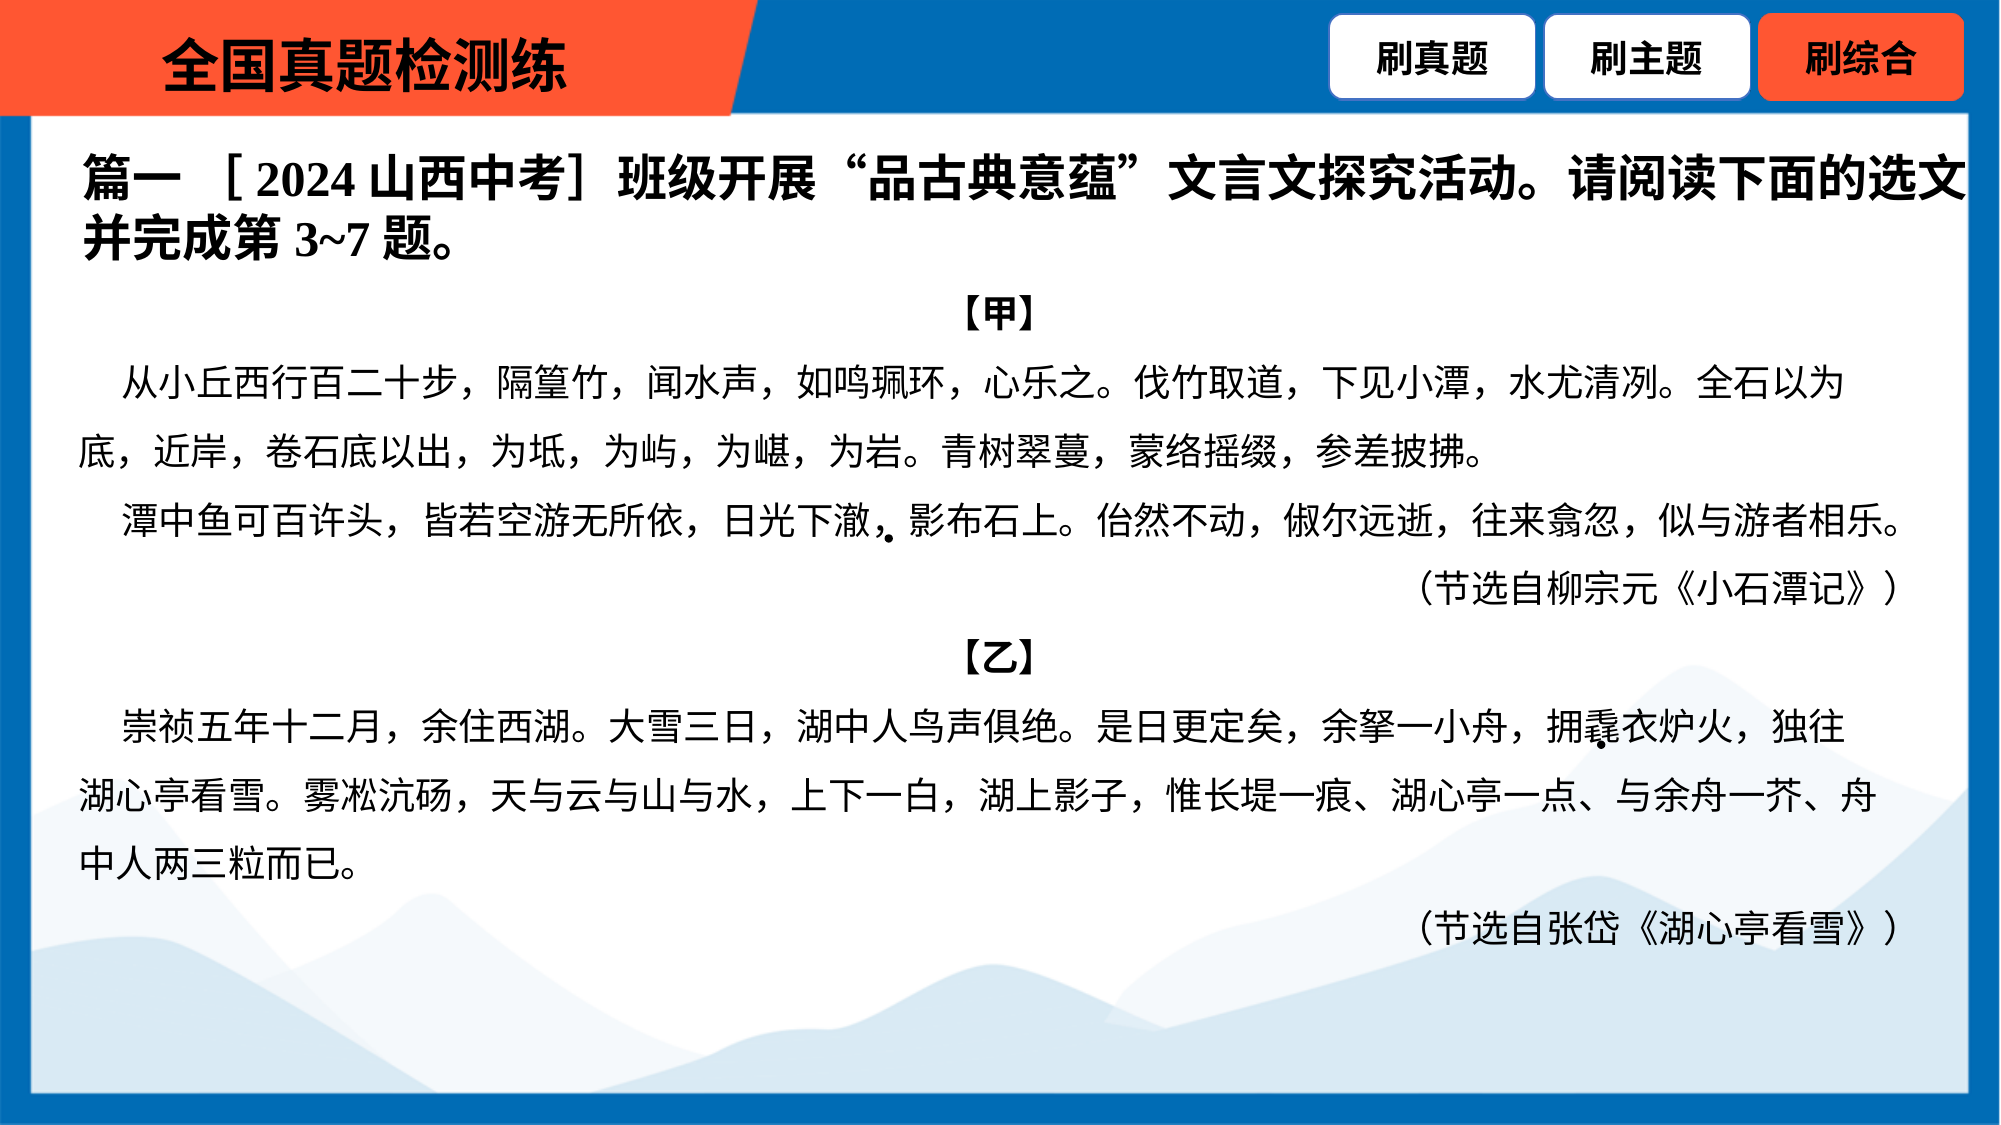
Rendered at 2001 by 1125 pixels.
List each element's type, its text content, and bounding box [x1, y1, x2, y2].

picture [0, 0, 2000, 1125]
text_box [884, 534, 893, 543]
text_box 篇一 ［2024山西中考］班级开展“品古典意蕴”文言文探究活动。请阅读下面的选文 并完成第3~7题。 [82, 146, 1917, 266]
text_box [1597, 740, 1606, 749]
text_box 【甲】 从小丘西行百二十步，隔篁竹，闻水声，如鸣珮环，心乐之。伐竹取道，下见小潭，水尤清冽。全石以为 底，近岸，卷石底以出，为坻，为屿，为嵁，为岩。青树翠蔓，蒙络摇缀，参差披拂。 潭中鱼可百许头，皆若空游无所依，日光下澈，影布石上。佁然不动，俶尔远逝，往来翕忽，似与游者相乐。 （节选自柳宗元《小石潭记》） 【乙】 崇祯五年十二月，余住西湖。大雪三日，湖中人鸟声俱绝。是日更定矣，余拏一小舟，拥毳衣炉火，独往 湖心亭看雪。雾凇沆砀，天与云与山与水，上下一白，湖上影子，惟长堤一痕、湖心亭一点、与余舟一芥、舟 中人两三粒而已。 （节选自张岱《湖心亭看雪》） [82, 266, 1917, 943]
